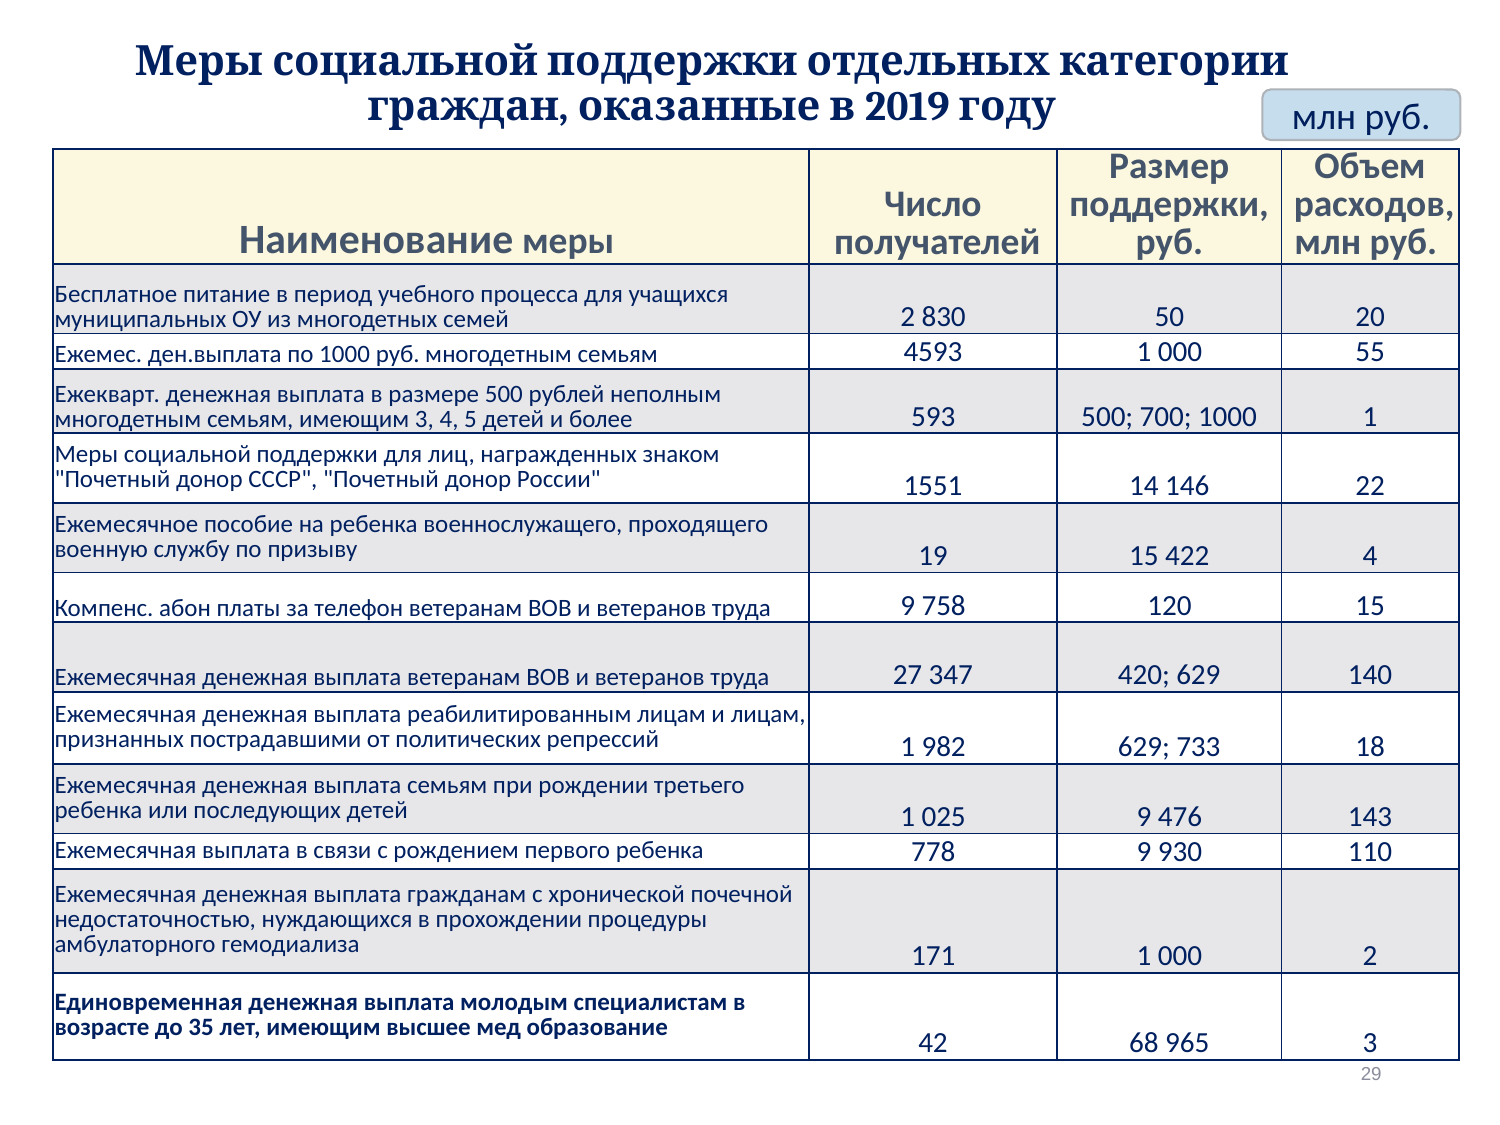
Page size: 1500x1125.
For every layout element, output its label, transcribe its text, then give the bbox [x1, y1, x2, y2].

table_header Объем расходов, млн руб. [1282, 150, 1458, 263]
table_cell 68 965 [1058, 974, 1281, 1059]
table_cell 2 830 [810, 265, 1056, 333]
table_cell 1 000 [1058, 334, 1281, 368]
table_header Число получателей [810, 150, 1056, 263]
table_cell 22 [1282, 434, 1458, 502]
table_cell Ежемес. ден.выплата по 1000 руб. многодетным семьям [54, 334, 808, 368]
table_cell 1 025 [810, 765, 1056, 833]
table_cell 1 [1282, 370, 1458, 432]
table_cell 629; 733 [1058, 693, 1281, 763]
table_cell 171 [810, 870, 1056, 972]
table_cell 143 [1282, 765, 1458, 833]
table_cell 120 [1058, 573, 1281, 621]
table_cell 55 [1282, 334, 1458, 368]
table_cell 3 [1282, 974, 1458, 1059]
table_cell Ежекварт. денежная выплата в размере 500 рублей неполным многодетным семьям, имеющим 3, 4, 5 детей и более [54, 370, 808, 432]
table_cell Компенс. абон платы за телефон ветеранам ВОВ и ветеранов труда [54, 573, 808, 621]
table_cell 9 930 [1058, 834, 1281, 868]
table_cell 50 [1058, 265, 1281, 333]
table_header Размер поддержки, руб. [1058, 150, 1281, 263]
table_cell 42 [810, 974, 1056, 1059]
table_cell Ежемесячная денежная выплата гражданам с хронической почечной недостаточностью, нуждающихся в прохождении процедуры амбулаторного гемодиализа [54, 870, 808, 972]
table_cell 500; 700; 1000 [1058, 370, 1281, 432]
table_cell 4 [1282, 504, 1458, 572]
table_cell Единовременная денежная выплата молодым специалистам в возрасте до 35 лет, имеющим высшее мед образование [54, 974, 808, 1059]
table_cell 9 476 [1058, 765, 1281, 833]
table_cell 19 [810, 504, 1056, 572]
table_cell Бесплатное питание в период учебного процесса для учащихся муниципальных ОУ из многодетных семей [54, 265, 808, 333]
table_cell Меры социальной поддержки для лиц, награжденных знаком "Почетный донор СССР", "Почетный донор России" [54, 434, 808, 502]
table_cell Ежемесячное пособие на ребенка военнослужащего, проходящего военную службу по призыву [54, 504, 808, 572]
table_cell 15 [1282, 573, 1458, 621]
table_cell 593 [810, 370, 1056, 432]
title Меры социальной поддержки отдельных категории граждан, оказанные в 2019 году [64, 30, 1359, 138]
table_cell 420; 629 [1058, 623, 1281, 691]
table_cell 20 [1282, 265, 1458, 333]
table_cell 4593 [810, 334, 1056, 368]
table_header Наименование меры [54, 150, 808, 263]
table_cell 1 982 [810, 693, 1056, 763]
table_cell 2 [1282, 870, 1458, 972]
table_cell 27 347 [810, 623, 1056, 691]
table_cell 140 [1282, 623, 1458, 691]
table_cell 110 [1282, 834, 1458, 868]
table_cell Ежемесячная выплата в связи с рождением первого ребенка [54, 834, 808, 868]
table_cell 18 [1282, 693, 1458, 763]
table_cell Ежемесячная денежная выплата ветеранам ВОВ и ветеранов труда [54, 623, 808, 691]
table_cell 1 000 [1058, 870, 1281, 972]
table_cell Ежемесячная денежная выплата реабилитированным лицам и лицам, признанных пострадавшими от политических репрессий [54, 693, 808, 763]
text_box млн руб. [1261, 88, 1462, 142]
table_cell 14 146 [1058, 434, 1281, 502]
table_cell Ежемесячная денежная выплата семьям при рождении третьего ребенка или последующих детей [54, 765, 808, 833]
table_cell 9 758 [810, 573, 1056, 621]
table_cell 1551 [810, 434, 1056, 502]
table_cell 778 [810, 834, 1056, 868]
table_cell 15 422 [1058, 504, 1281, 572]
slide_number 29 [1059, 1042, 1397, 1103]
